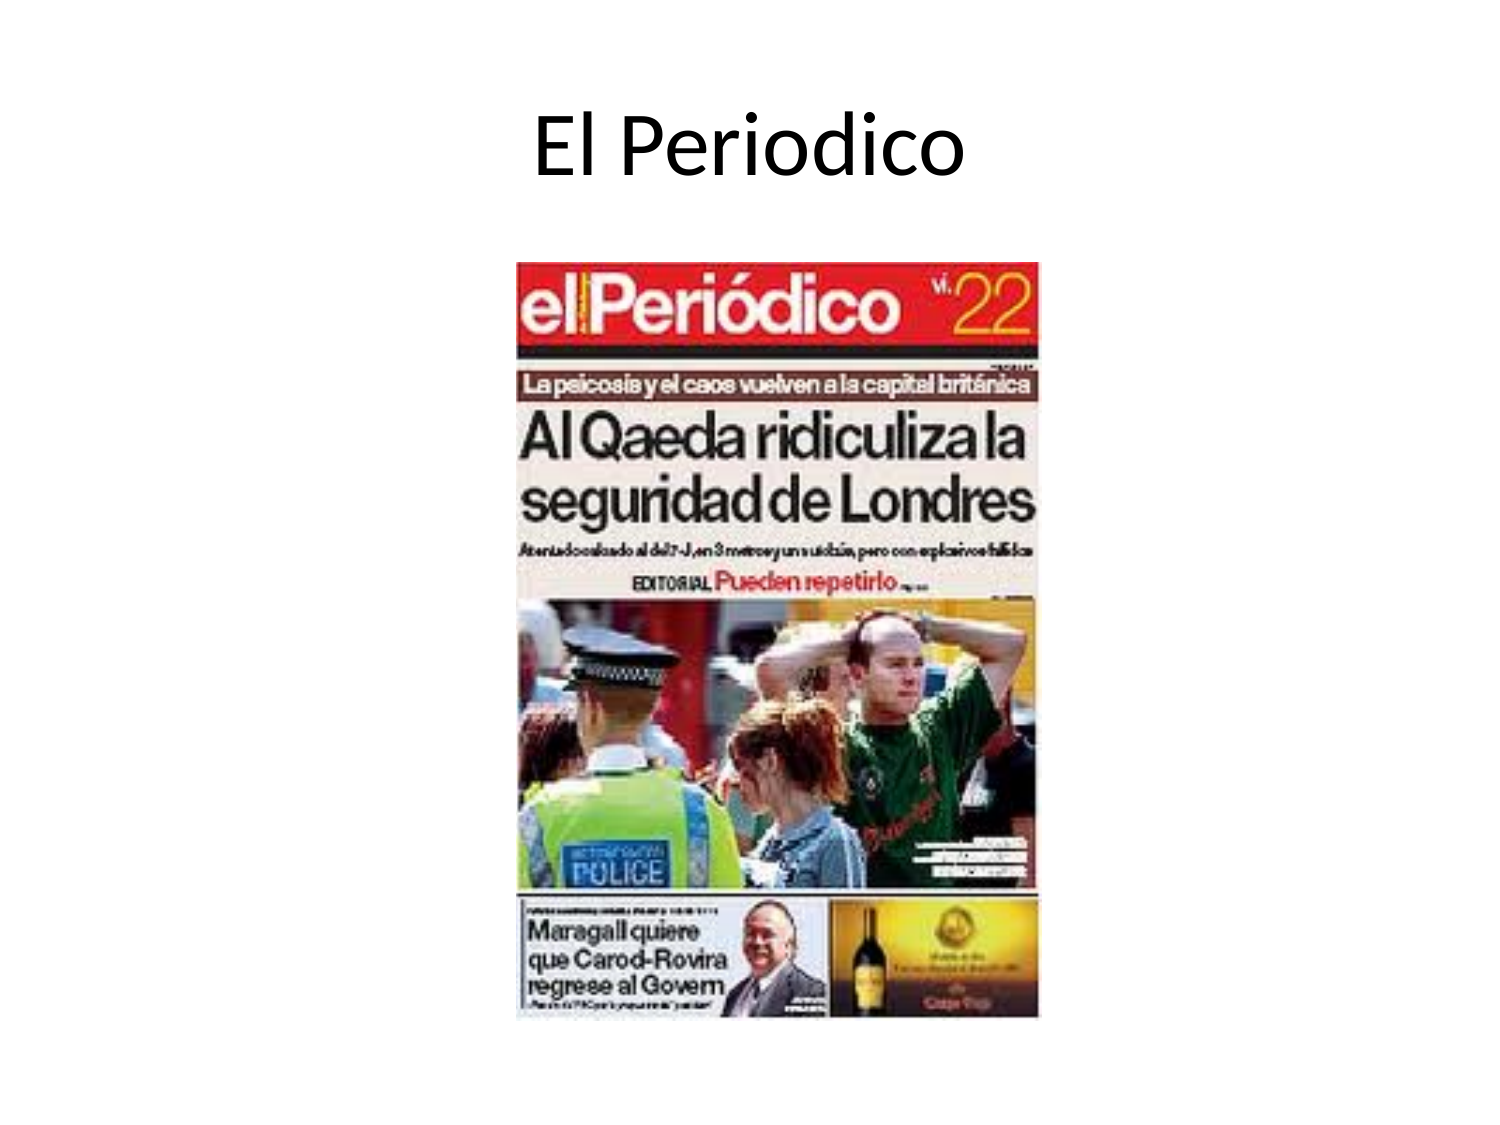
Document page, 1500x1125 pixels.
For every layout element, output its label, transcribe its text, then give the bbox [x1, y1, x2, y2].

title El Periodico [75, 45, 1425, 233]
picture [516, 262, 1042, 1021]
